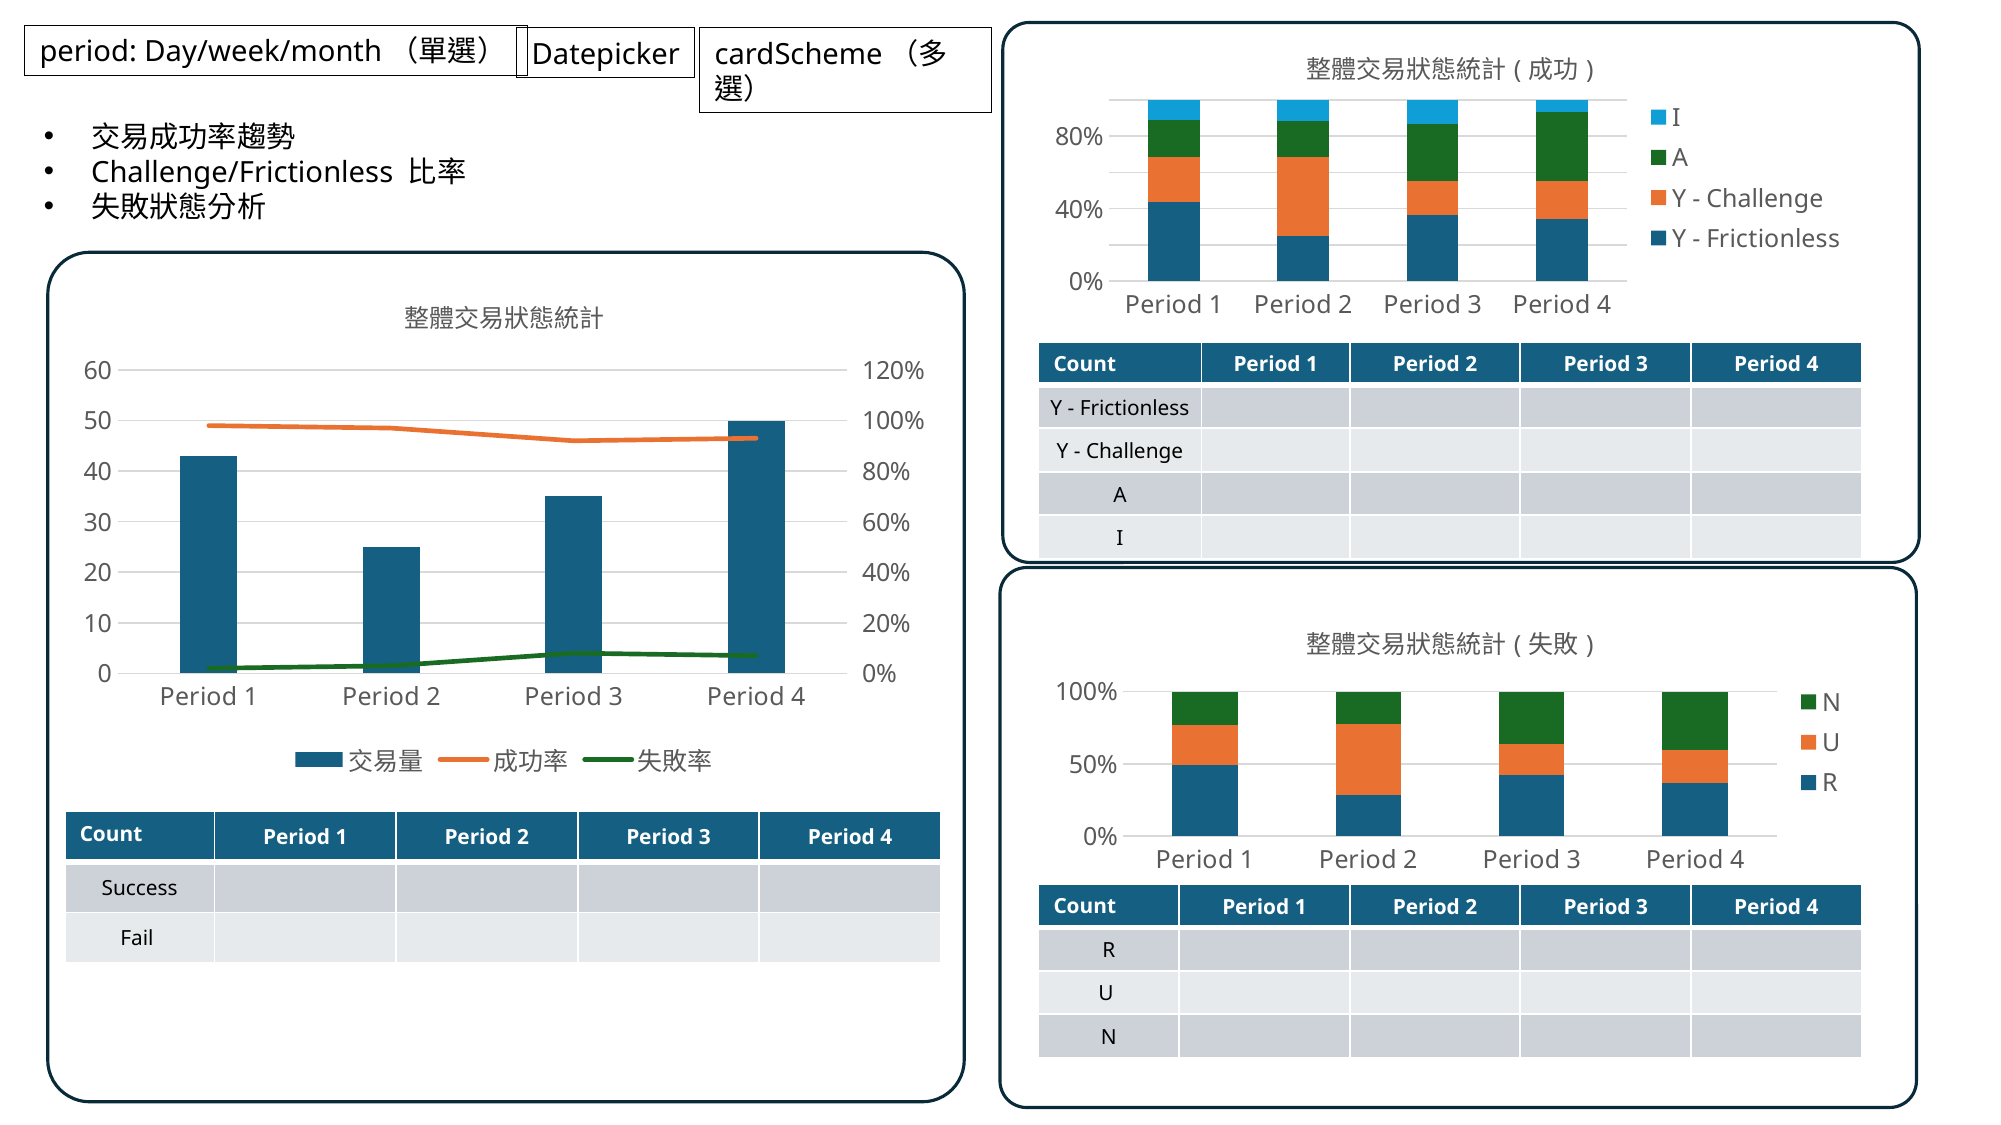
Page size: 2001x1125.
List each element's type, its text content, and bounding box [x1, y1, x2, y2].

text_box period: Day/week/month（單選） [24, 25, 528, 76]
chart [1037, 602, 1863, 883]
chart [1037, 26, 1863, 328]
text_box [998, 565, 1919, 1110]
text_box [1001, 20, 1921, 565]
text_box cardScheme（多選） [699, 27, 992, 113]
text_box Datepicker [516, 27, 695, 78]
text_box 交易成功率趨勢 Challenge/Frictionless 比率 失敗狀態分析 [29, 110, 482, 231]
text_box [46, 250, 966, 1104]
chart [65, 271, 943, 785]
